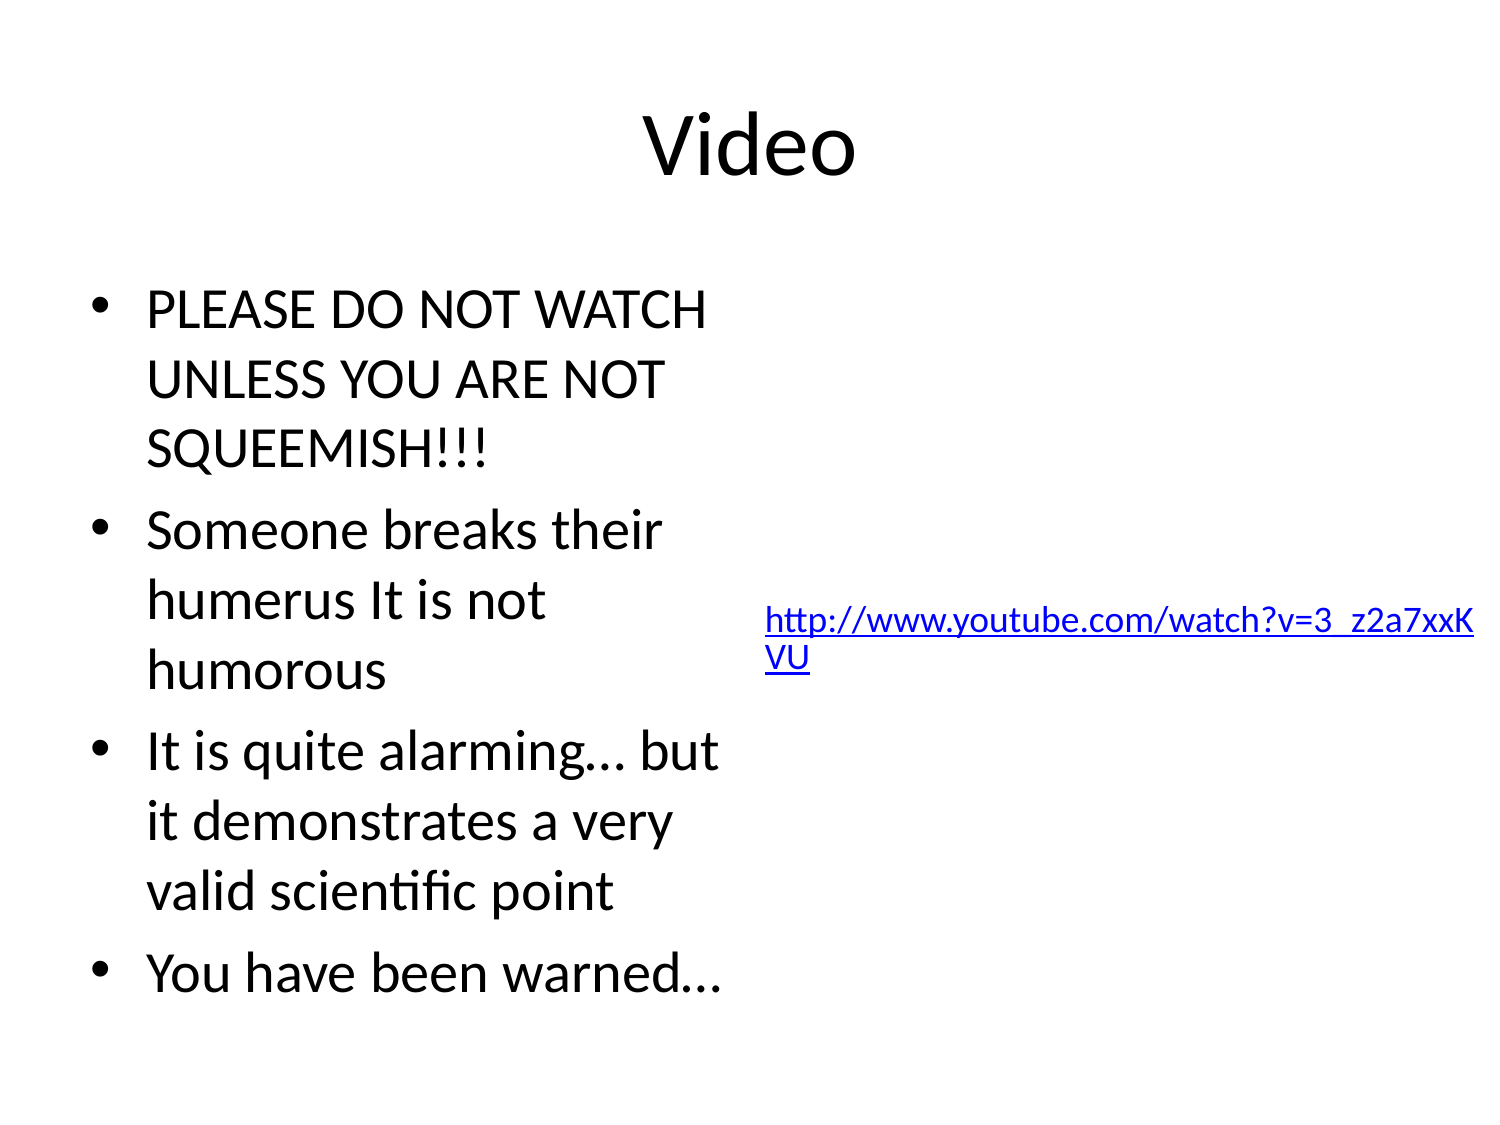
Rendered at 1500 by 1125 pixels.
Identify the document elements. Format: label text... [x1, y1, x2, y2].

text_box http://www.youtube.com/watch?v=3_z2a7xxKVU [749, 587, 1500, 648]
list PLEASE DO NOT WATCH UNLESS YOU ARE NOT SQUEEMISH!!! Someone breaks their humerus It is not humorous It is quite alarming… but it demonstrates a very valid scientific point You have been warned… [75, 262, 738, 1063]
title Video [75, 45, 1425, 233]
